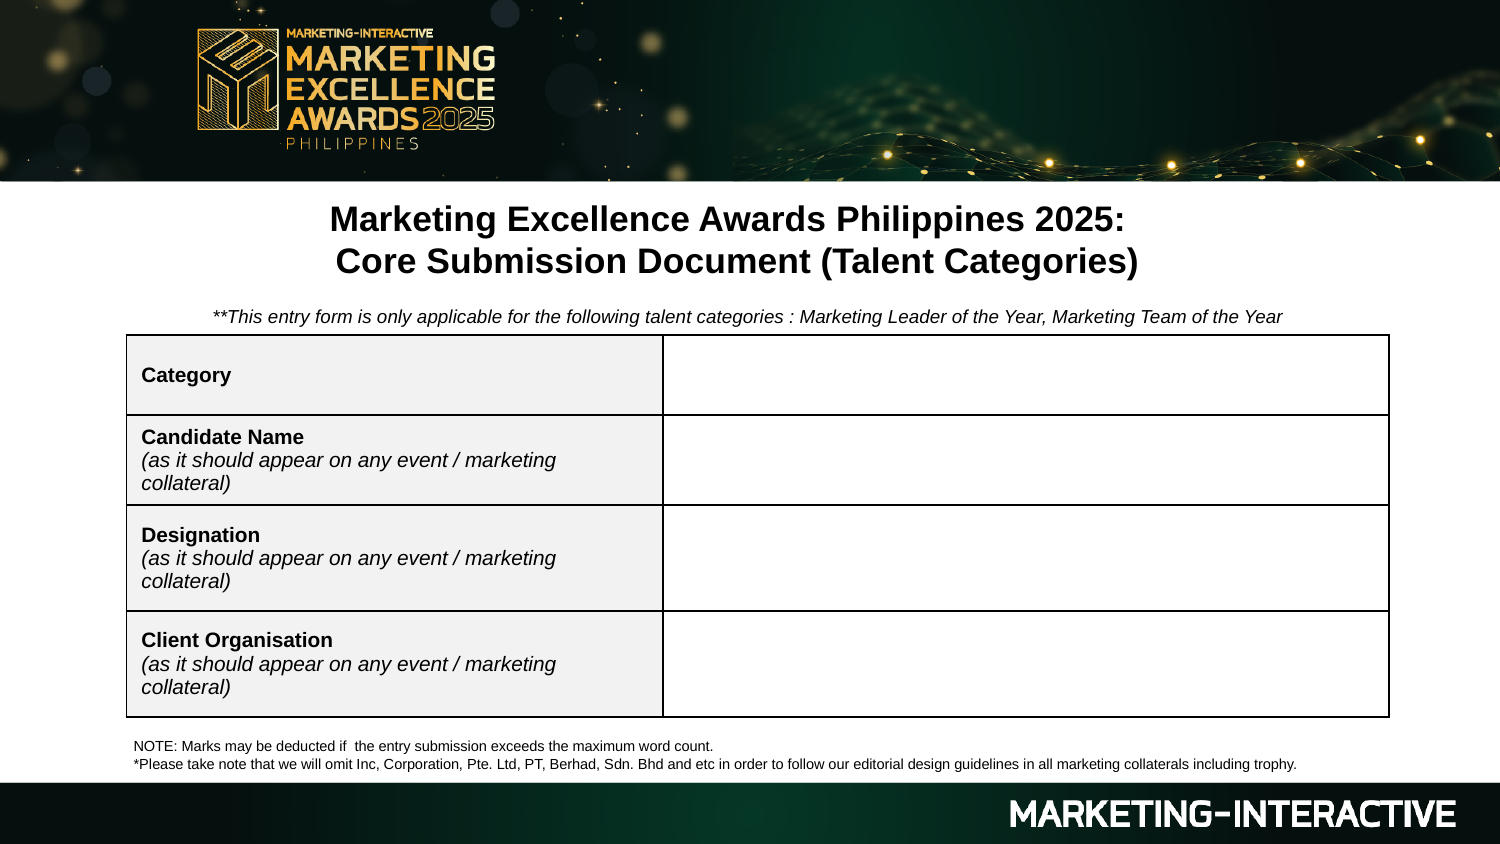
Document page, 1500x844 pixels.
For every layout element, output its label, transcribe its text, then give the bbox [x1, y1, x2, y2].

table_cell [664, 506, 1388, 610]
table_cell Client Organisation (as it should appear on any event / marketing collateral) [127, 612, 662, 716]
text_box Marketing Excellence Awards Philippines 2025: Core Submission Document (Talent Categories) [174, 188, 1300, 289]
table_header Category [127, 336, 662, 414]
table_cell Candidate Name (as it should appear on any event / marketing collateral) [127, 416, 662, 504]
table_header [664, 336, 1388, 414]
text_box NOTE: Marks may be deducted if the entry submission exceeds the maximum word count. *Please take note that we will omit Inc, Corporation, Pte. Ltd, PT, Berhad, Sdn. Bhd and etc in order to follow our editorial design guidelines in all marketing collaterals including trophy. [118, 729, 1382, 780]
text_box **This entry form is only applicable for the following talent categories : Marketing Leader of the Year, Marketing Team of the Year [106, 296, 1394, 335]
table_cell [664, 612, 1388, 716]
table_cell [664, 416, 1388, 504]
table_cell Designation (as it should appear on any event / marketing collateral) [127, 506, 662, 610]
picture [0, 0, 1500, 844]
